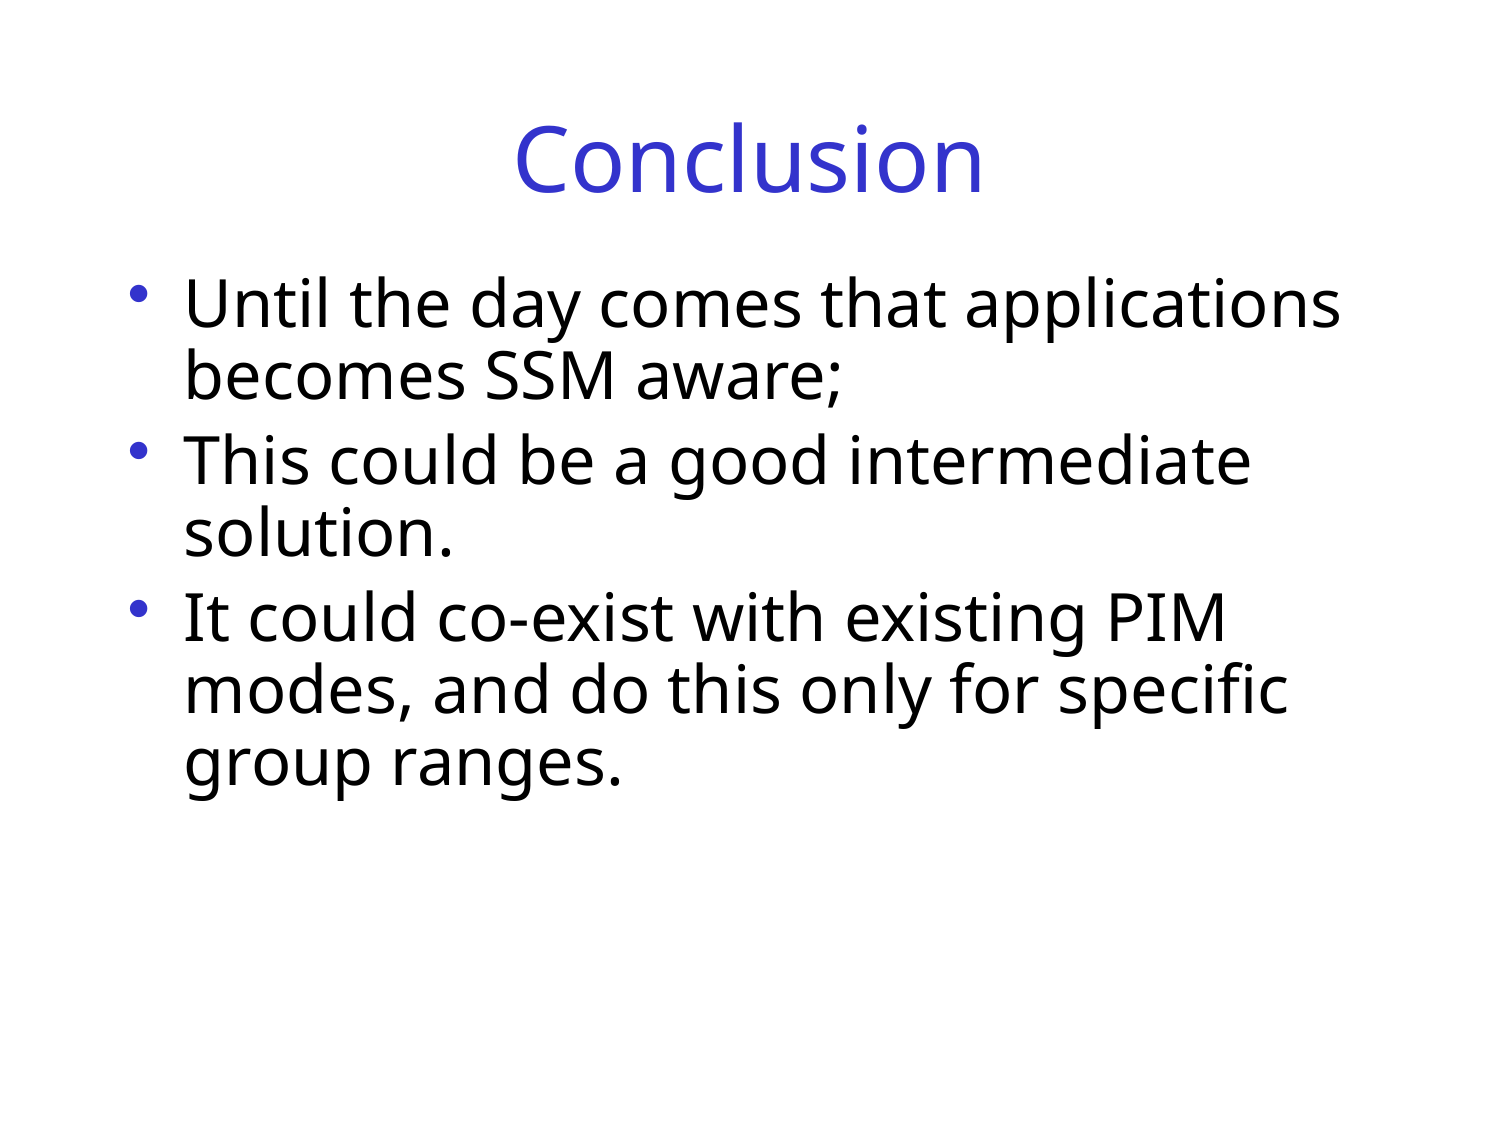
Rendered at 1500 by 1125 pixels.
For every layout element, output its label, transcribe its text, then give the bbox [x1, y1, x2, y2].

title Conclusion [112, 62, 1388, 251]
list Until the day comes that applications becomes SSM aware; This could be a good intermediate solution. It could co-exist with existing PIM modes, and do this only for specific group ranges. [112, 262, 1426, 1026]
